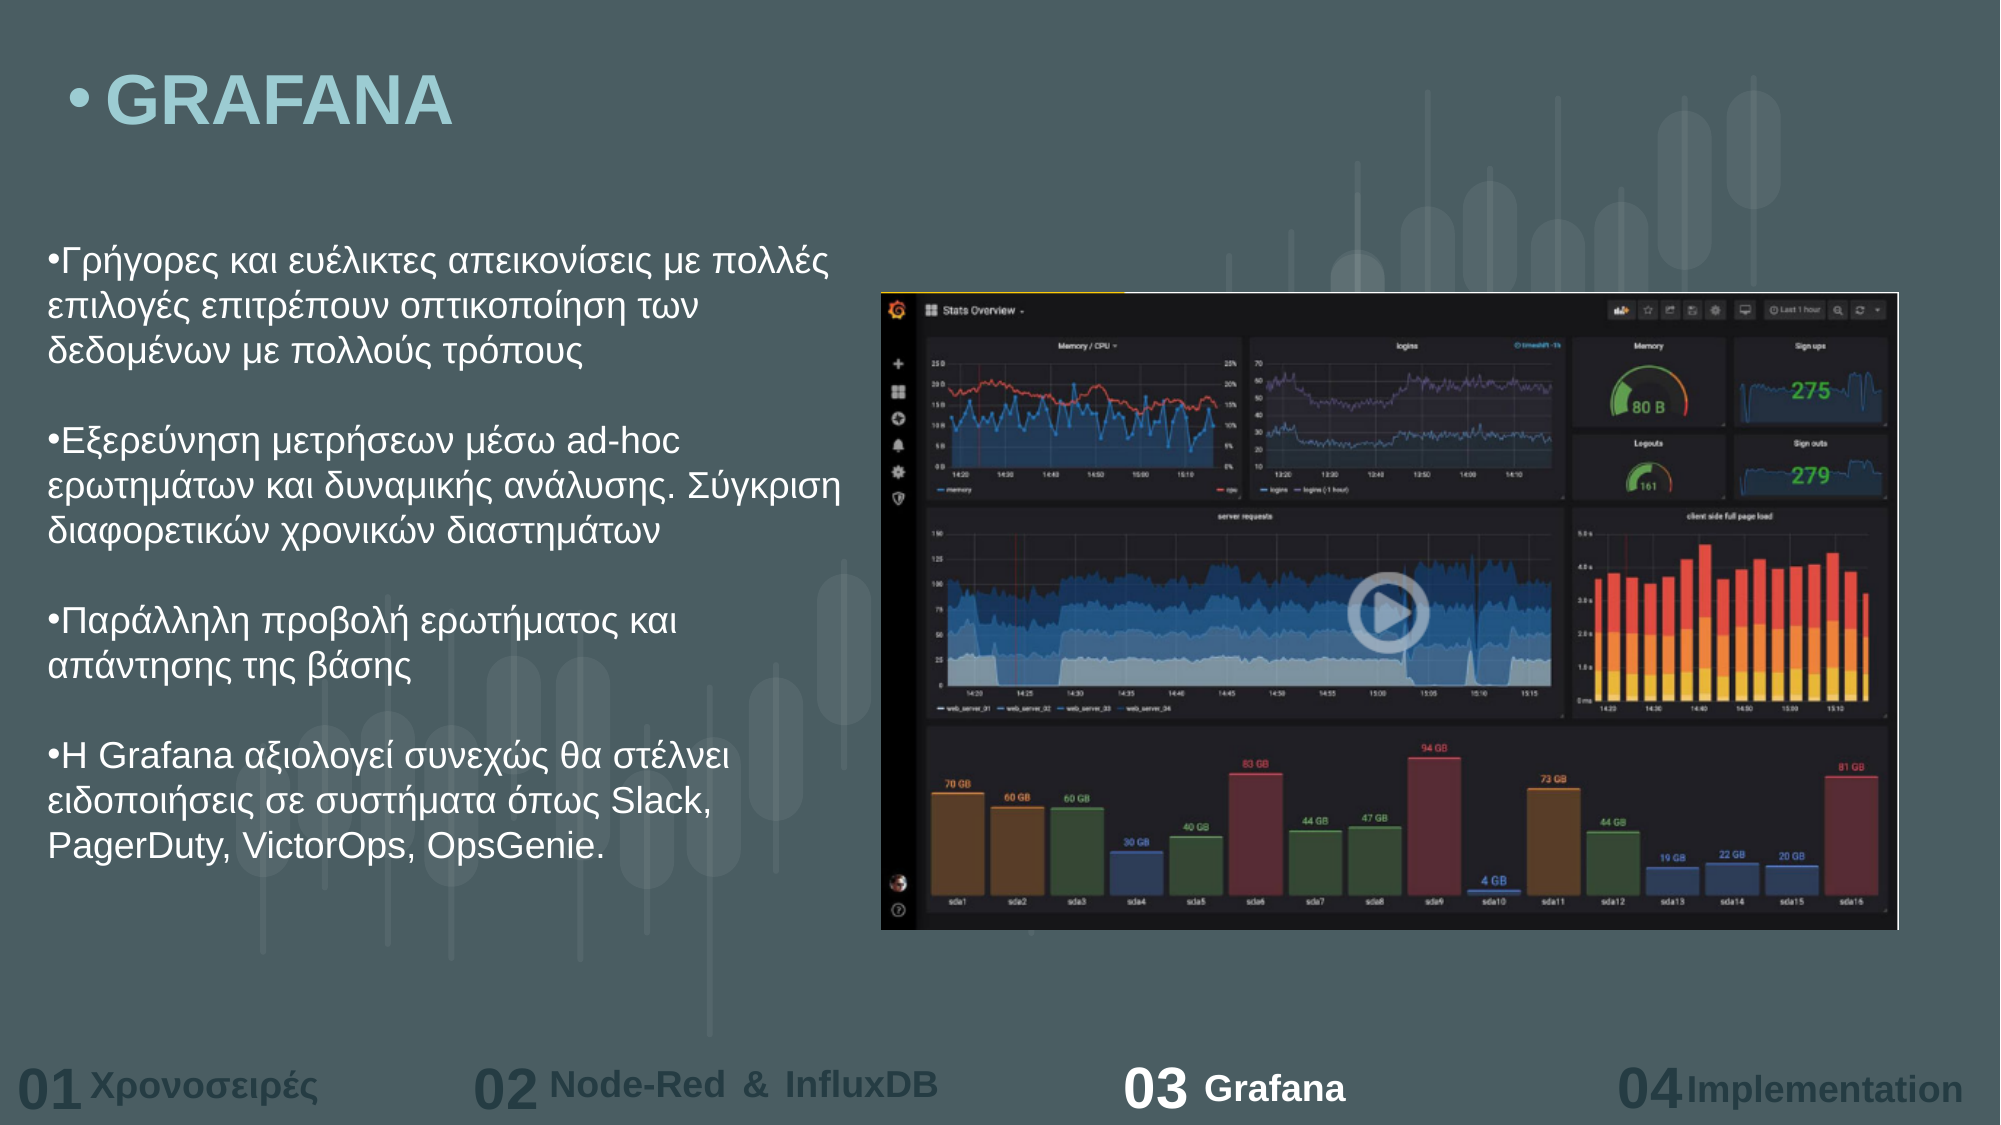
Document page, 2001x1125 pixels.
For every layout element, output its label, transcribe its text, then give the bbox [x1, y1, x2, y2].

text_box Γρήγορες και ευέλικτες απεικονίσεις με πολλές επιλογές επιτρέπουν οπτικοποίηση των δεδομένων με πολλούς τρόπους Εξερεύνηση μετρήσεων μέσω ad-hoc ερωτημάτων και δυναμικής ανάλυσης. Σύγκριση διαφορετικών χρονικών διαστημάτων Παράλληλη προβολή ερωτήματος και απάντησης της βάσης Η Grafana αξιολογεί συνεχώς θα στέλνει ειδοποιήσεις σε συστήματα όπως Slack, PagerDuty, VictorOps, OpsGenie. [32, 228, 863, 964]
picture [881, 292, 1899, 930]
text_box GRAFANA [53, 55, 1952, 175]
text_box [0, 1033, 1988, 1125]
